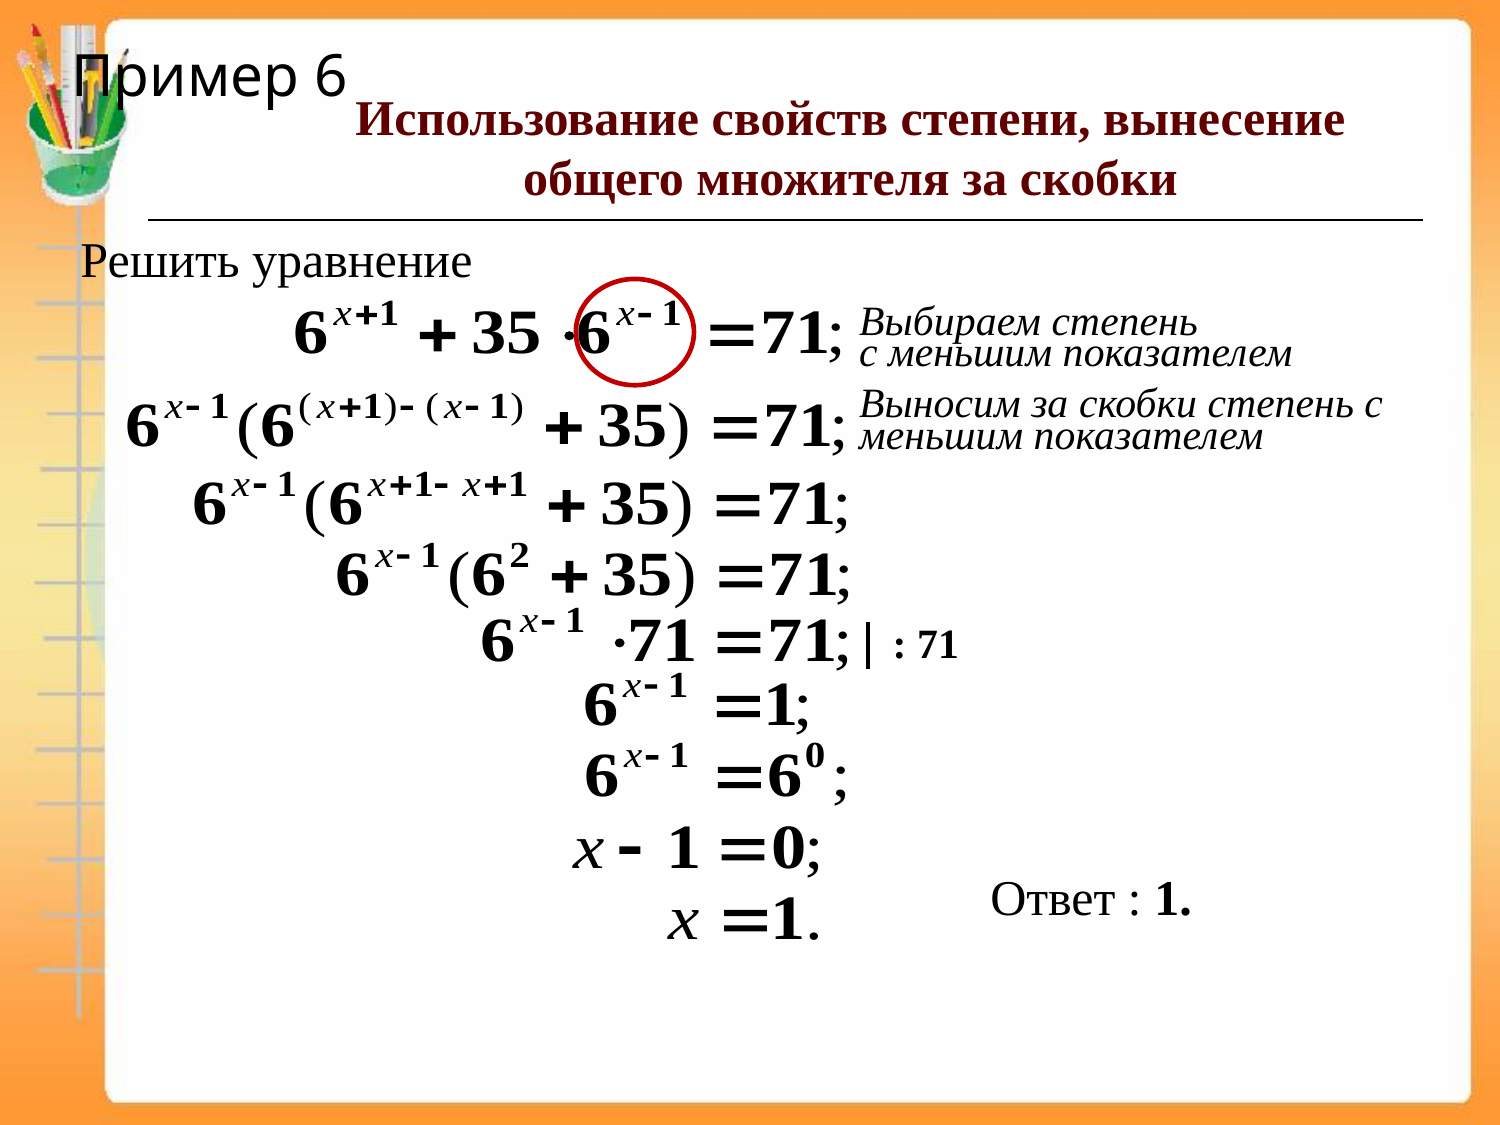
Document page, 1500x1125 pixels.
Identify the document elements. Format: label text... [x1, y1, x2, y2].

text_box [654, 881, 832, 956]
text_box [574, 727, 863, 823]
text_box [612, 278, 658, 283]
text_box Ответ : 1. [975, 857, 1207, 933]
text_box Выбираем степень с меньшим показателем [859, 305, 1317, 383]
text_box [182, 455, 864, 551]
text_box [283, 285, 855, 376]
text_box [559, 810, 837, 895]
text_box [470, 592, 865, 688]
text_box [325, 526, 867, 622]
text_box : 71 [877, 609, 975, 675]
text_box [573, 656, 827, 727]
text_box Решить уравнение [65, 219, 488, 295]
picture [0, 0, 1500, 1125]
text_box Выносим за скобки степень с меньшим показателем [865, 387, 1424, 465]
text_box Использование свойств степени, вынесение общего множителя за скобки [253, 78, 1448, 213]
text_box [115, 377, 861, 474]
text_box Пример 6 [56, 30, 363, 116]
